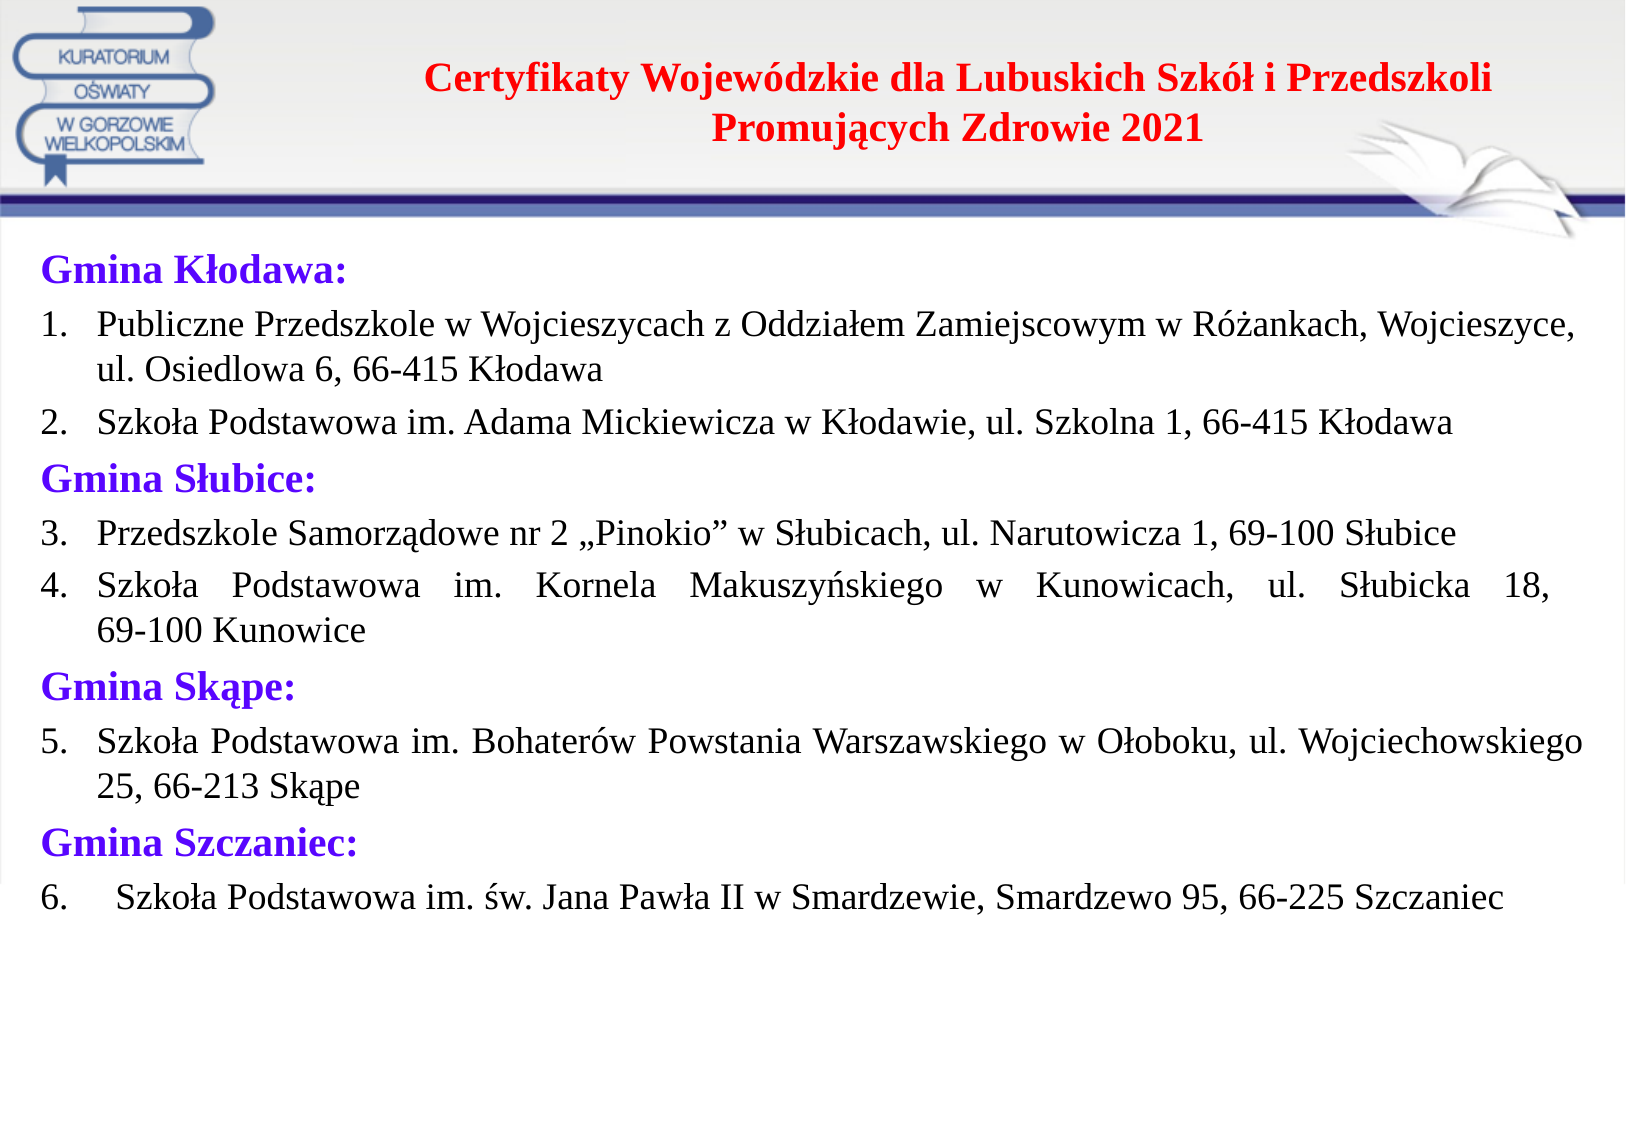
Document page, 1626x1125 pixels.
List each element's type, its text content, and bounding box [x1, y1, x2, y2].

picture [0, 0, 1626, 1125]
title Certyfikaty Wojewódzkie dla Lubuskich Szkół i Przedszkoli Promujących Zdrowie 2021 [317, 23, 1600, 176]
list Gmina Kłodawa: Publiczne Przedszkole w Wojcieszycach z Oddziałem Zamiejscowym w Różankach, Wojcieszyce, ul. Osiedlowa 6, 66-415 Kłodawa Szkoła Podstawowa im. Adama Mickiewicza w Kłodawie, ul. Szkolna 1, 66-415 Kłodawa Gmina Słubice: Przedszkole Samorządowe nr 2 „Pinokio” w Słubicach, ul. Narutowicza 1, 69-100 Słubice Szkoła Podstawowa im. Kornela Makuszyńskiego w Kunowicach, ul. Słubicka 18, 69-100 Kunowice Gmina Skąpe: Szkoła Podstawowa im. Bohaterów Powstania Warszawskiego w Ołoboku, ul. Wojciechowskiego 25, 66-213 Skąpe Gmina Szczaniec: Szkoła Podstawowa im. św. Jana Pawła II w Smardzewie, Smardzewo 95, 66-225 Szczaniec [25, 234, 1600, 1071]
